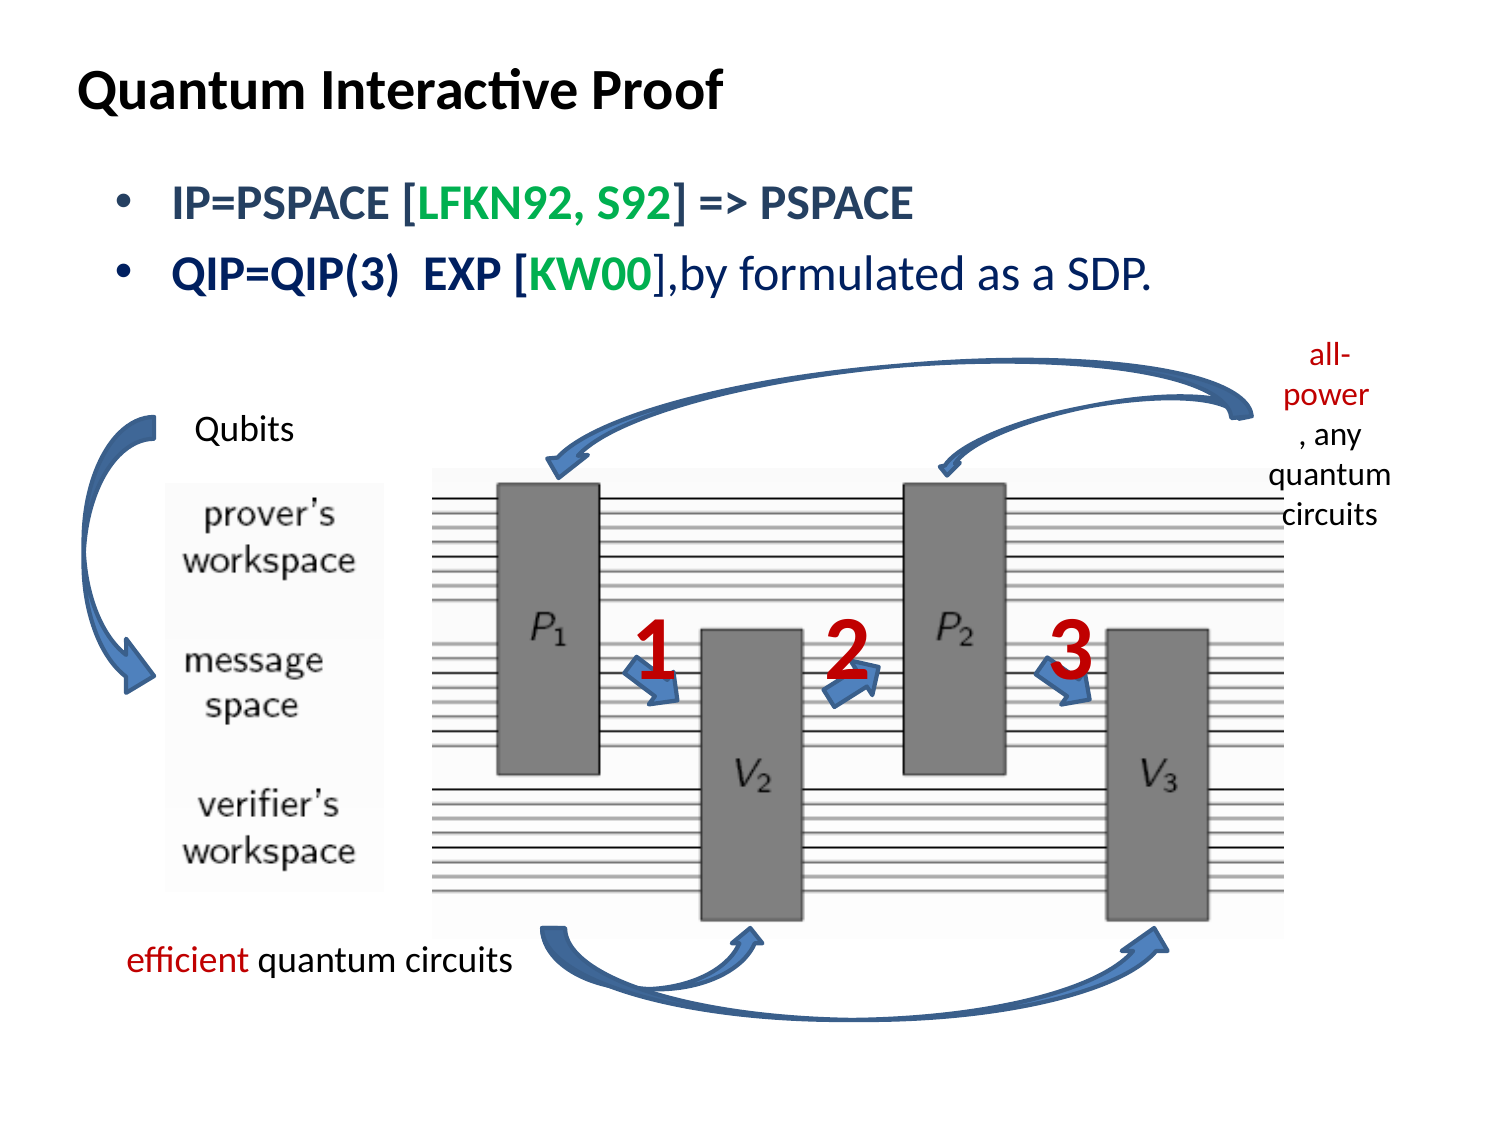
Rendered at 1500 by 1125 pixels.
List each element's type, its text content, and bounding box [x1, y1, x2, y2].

title Quantum Interactive Proof [62, 50, 1413, 122]
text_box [69, 324, 1413, 1021]
